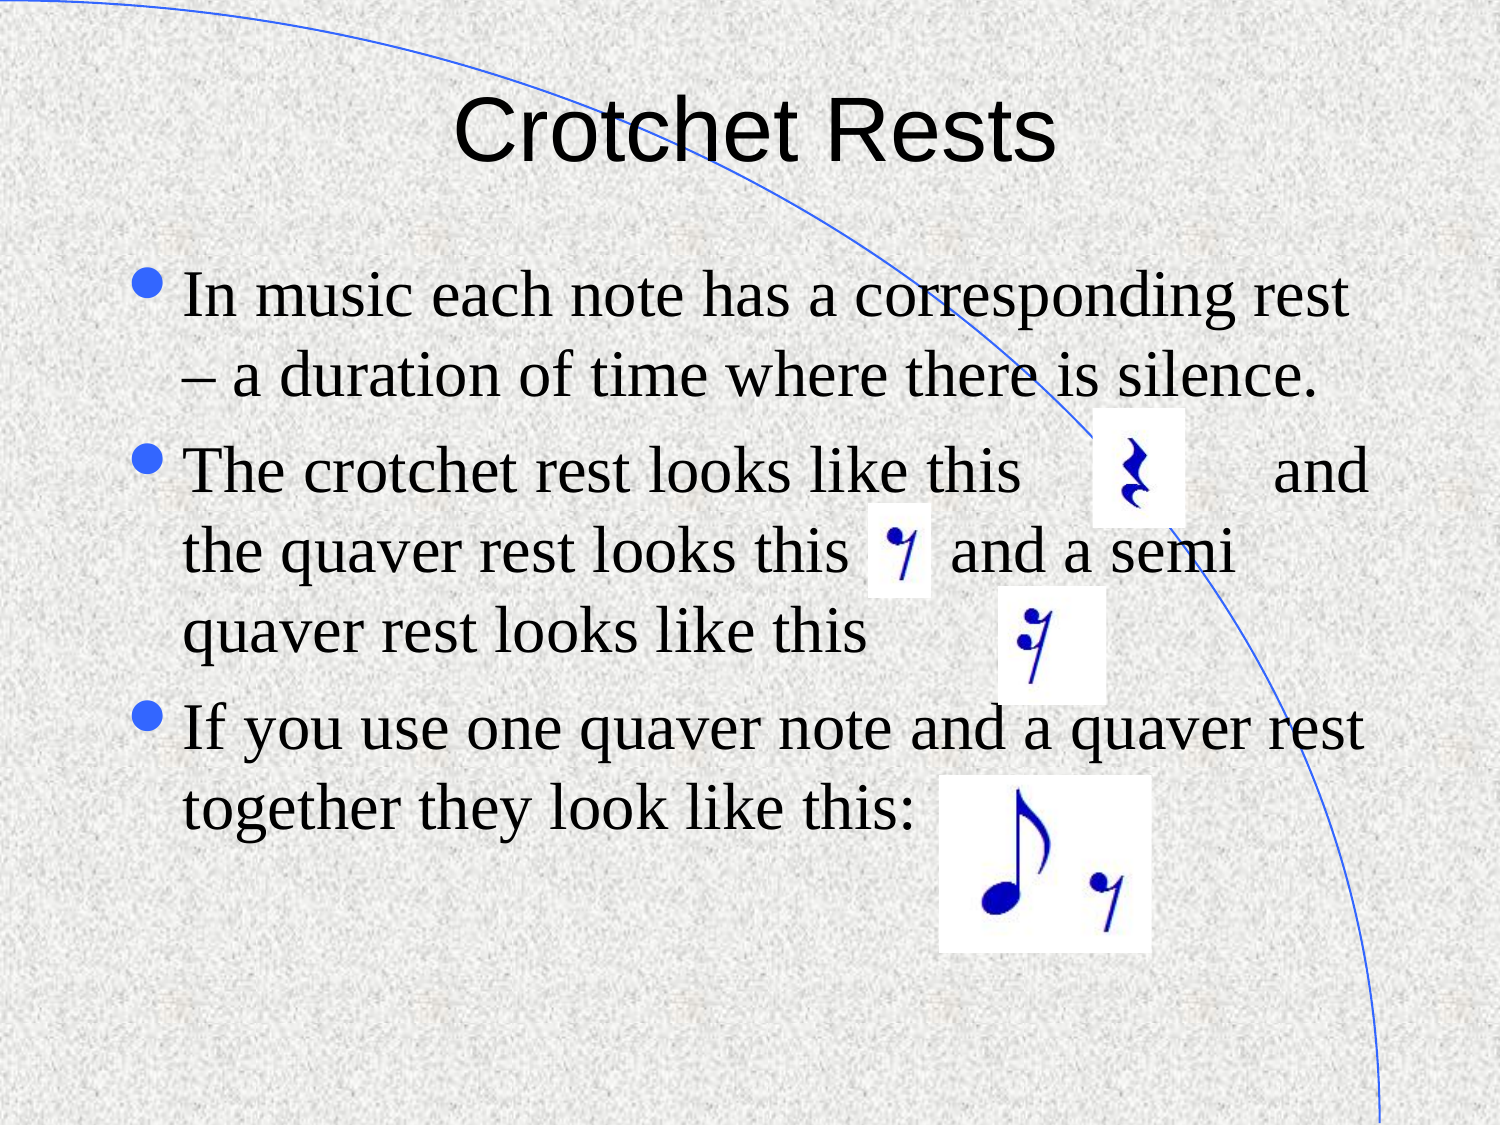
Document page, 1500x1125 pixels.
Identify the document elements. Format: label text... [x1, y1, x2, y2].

picture [1092, 408, 1186, 528]
picture [997, 585, 1107, 705]
title Crotchet Rests [49, 54, 1463, 196]
picture [0, 0, 1500, 1125]
picture [867, 503, 932, 599]
list In music each note has a corresponding rest – a duration of time where there is silence. The crotchet rest looks like this and the quaver rest looks this and a semi quaver rest looks like this If you use one quaver note and a quaver rest together they look like this: [112, 241, 1388, 918]
